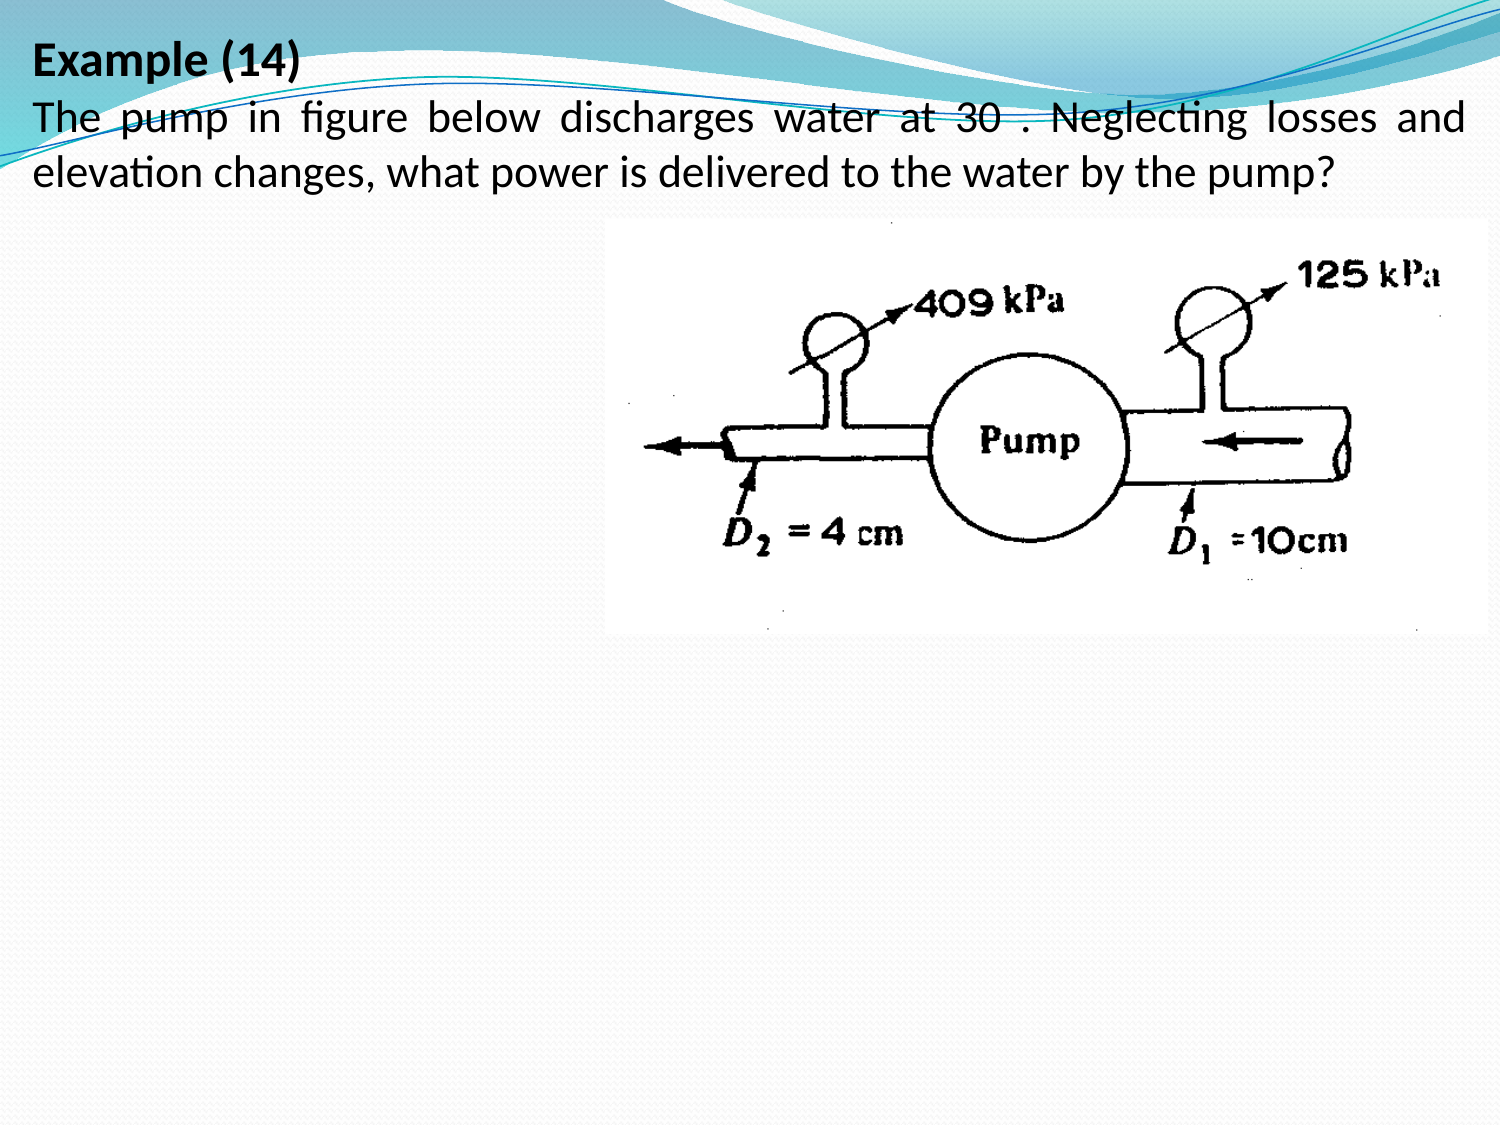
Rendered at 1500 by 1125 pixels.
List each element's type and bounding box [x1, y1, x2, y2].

picture [604, 219, 1489, 634]
